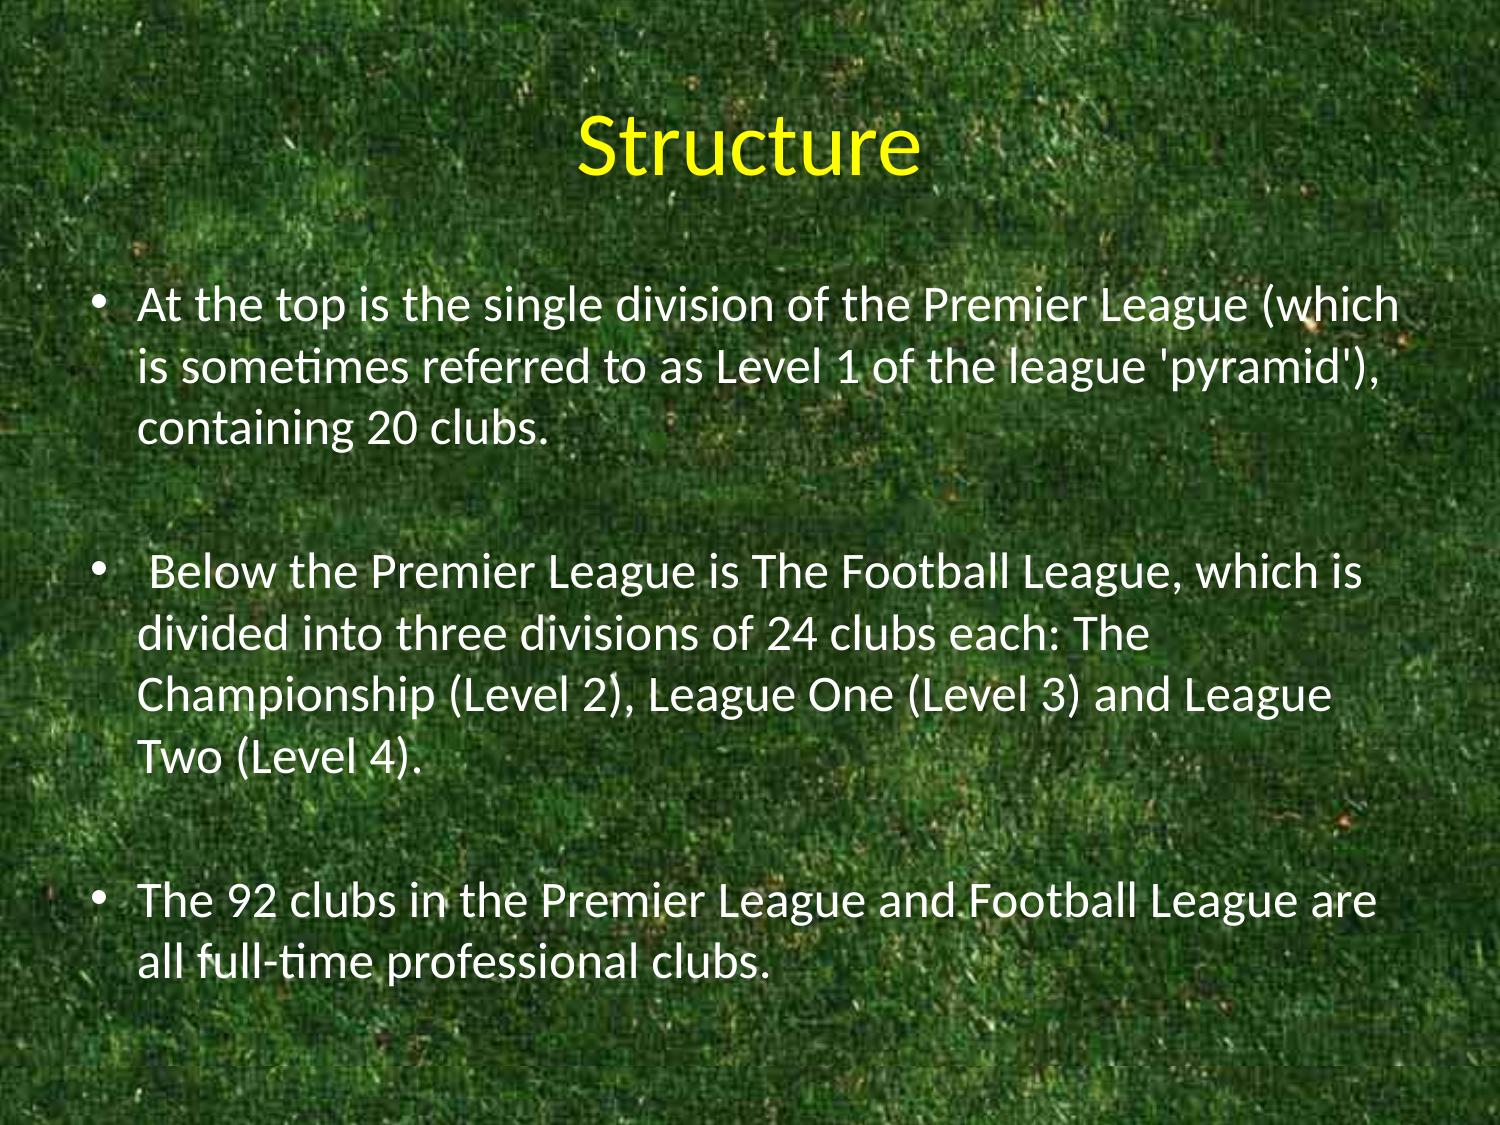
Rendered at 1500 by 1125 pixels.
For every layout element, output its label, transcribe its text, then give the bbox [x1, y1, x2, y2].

list At the top is the single division of the Premier League (which is sometimes referred to as Level 1 of the league 'pyramid'), containing 20 clubs. Below the Premier League is The Football League, which is divided into three divisions of 24 clubs each: The Championship (Level 2), League One (Level 3) and League Two (Level 4). The 92 clubs in the Premier League and Football League are all full-time professional clubs. [75, 262, 1425, 1005]
picture [0, 0, 1500, 1125]
title Structure [75, 45, 1425, 233]
